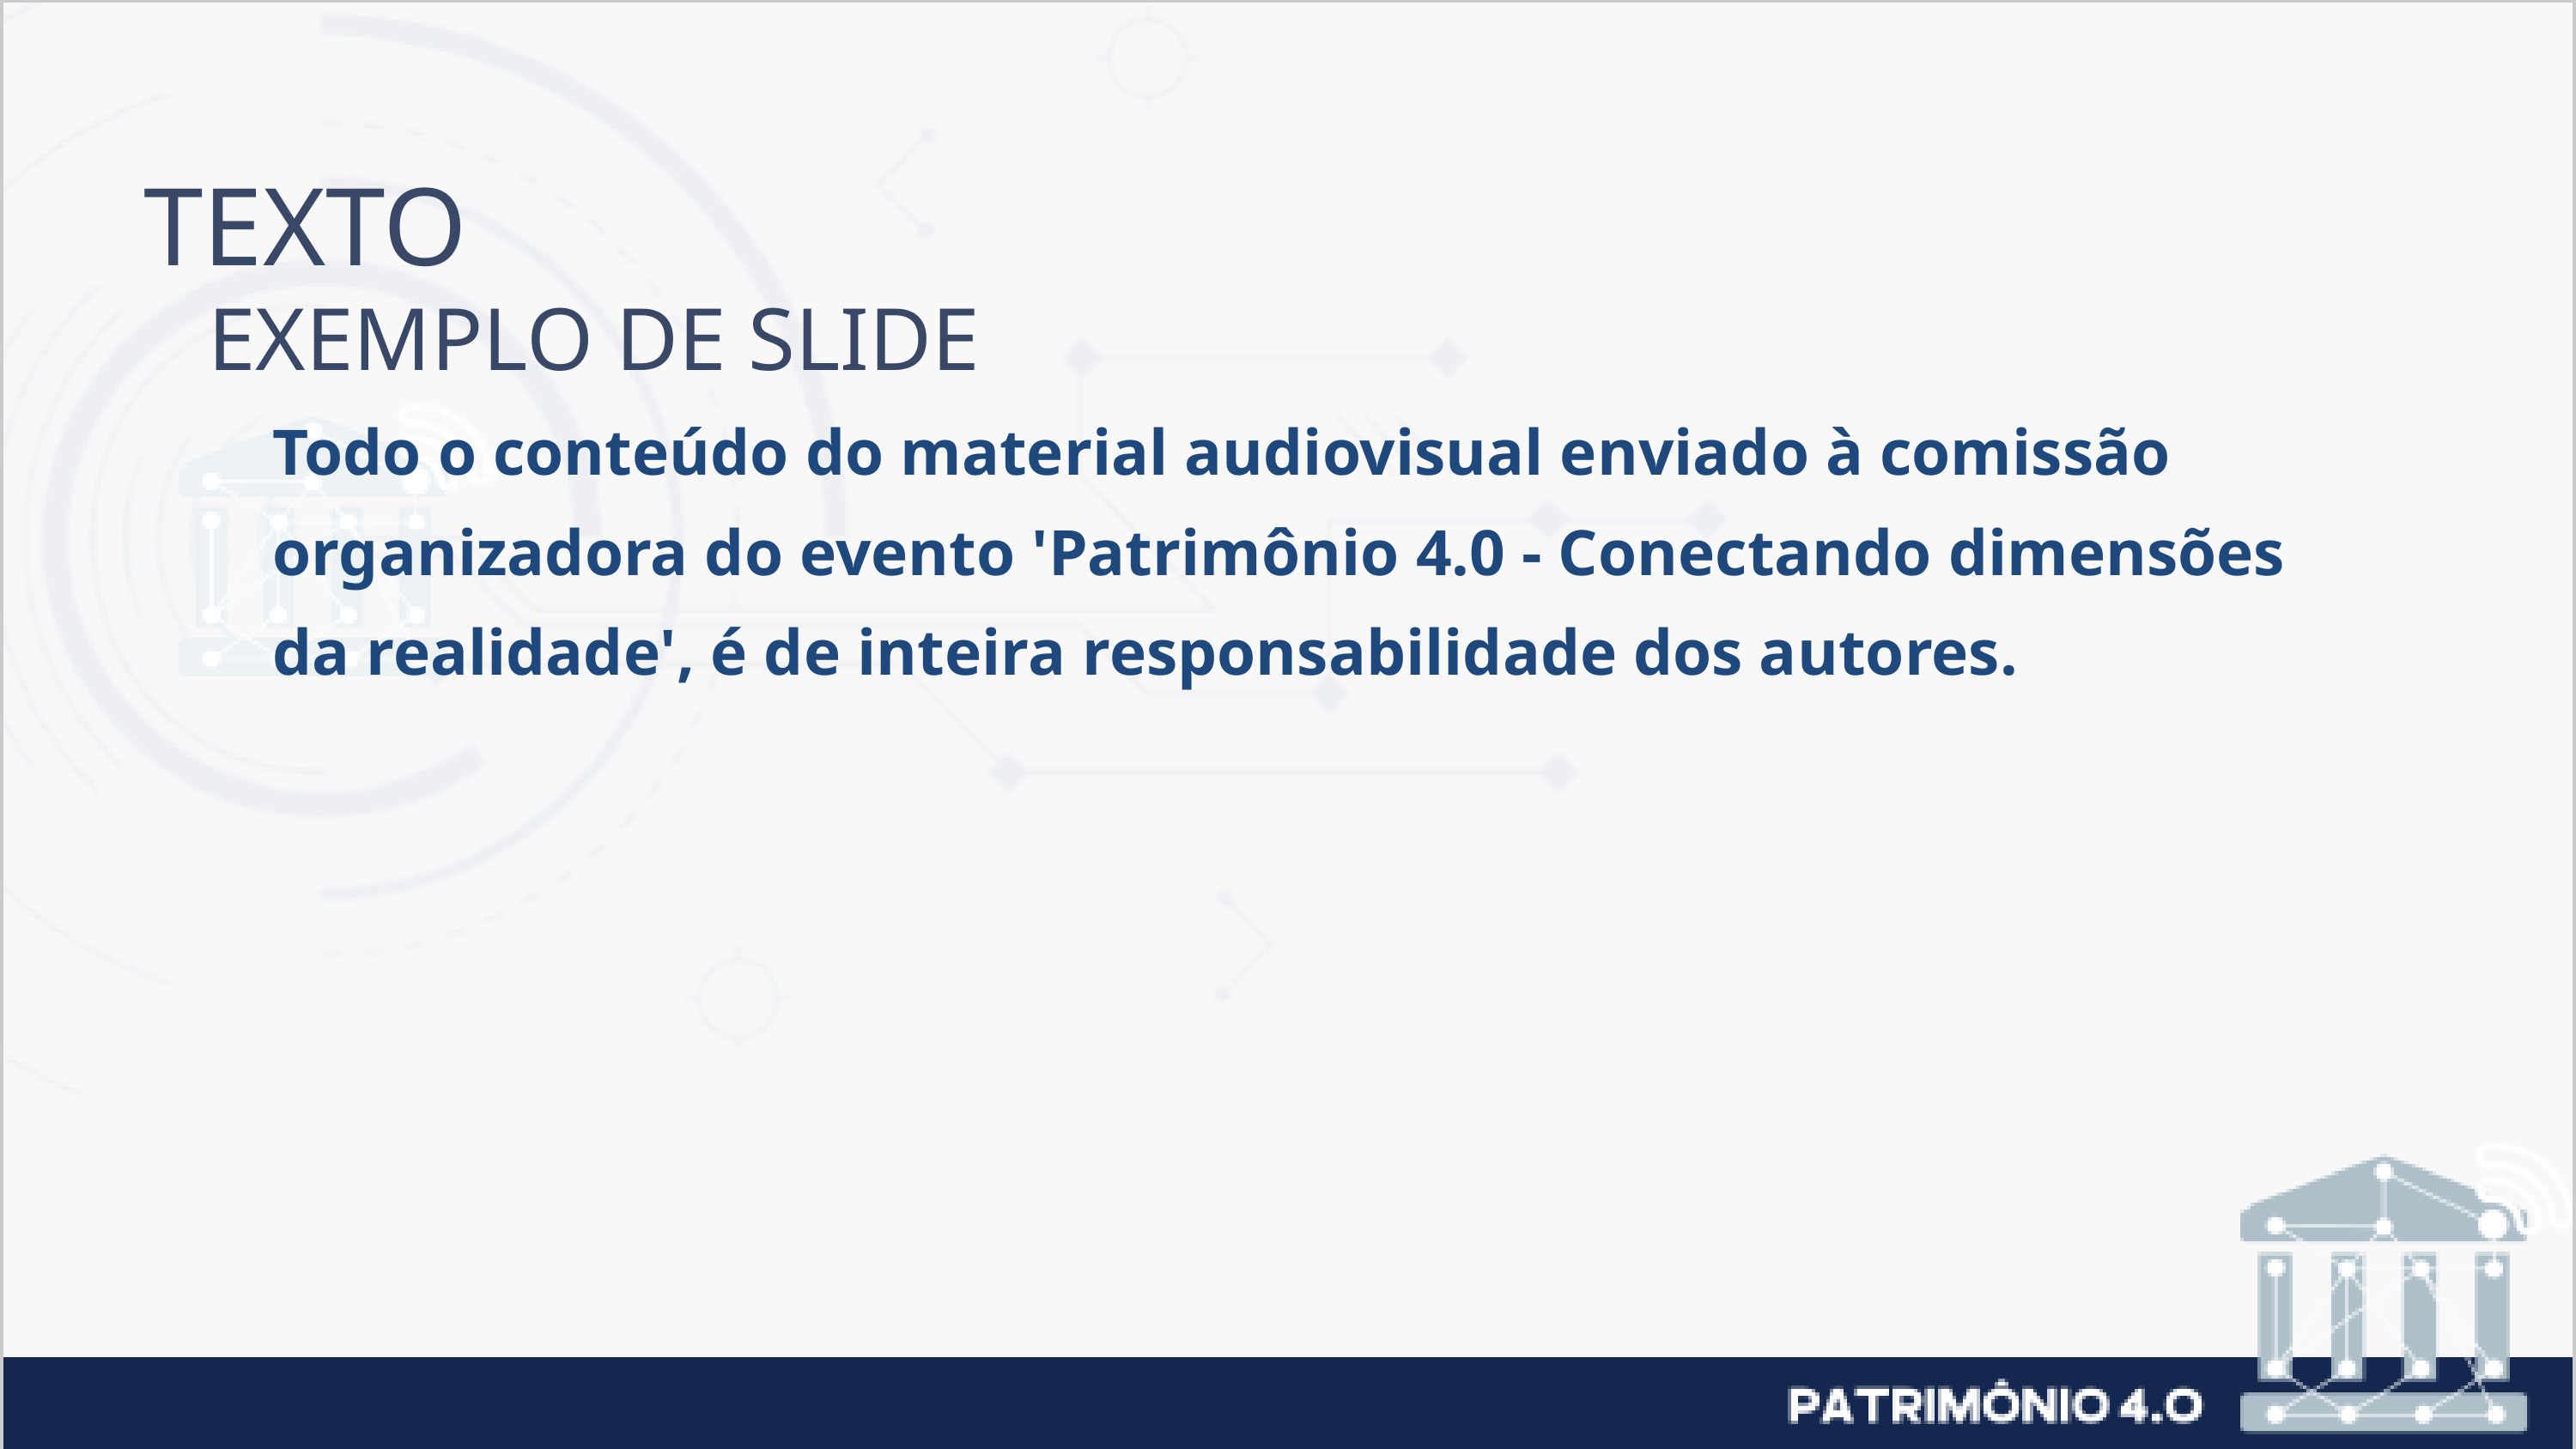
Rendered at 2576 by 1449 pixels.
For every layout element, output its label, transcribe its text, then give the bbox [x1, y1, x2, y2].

picture [0, 0, 2576, 1449]
text_box TEXTO EXEMPLO DE SLIDE Todo o conteúdo do material audiovisual enviado à comissão organizadora do evento 'Patrimônio 4.0 - Conectando dimensões da realidade', é de inteira responsabilidade dos autores. [143, 187, 2341, 688]
